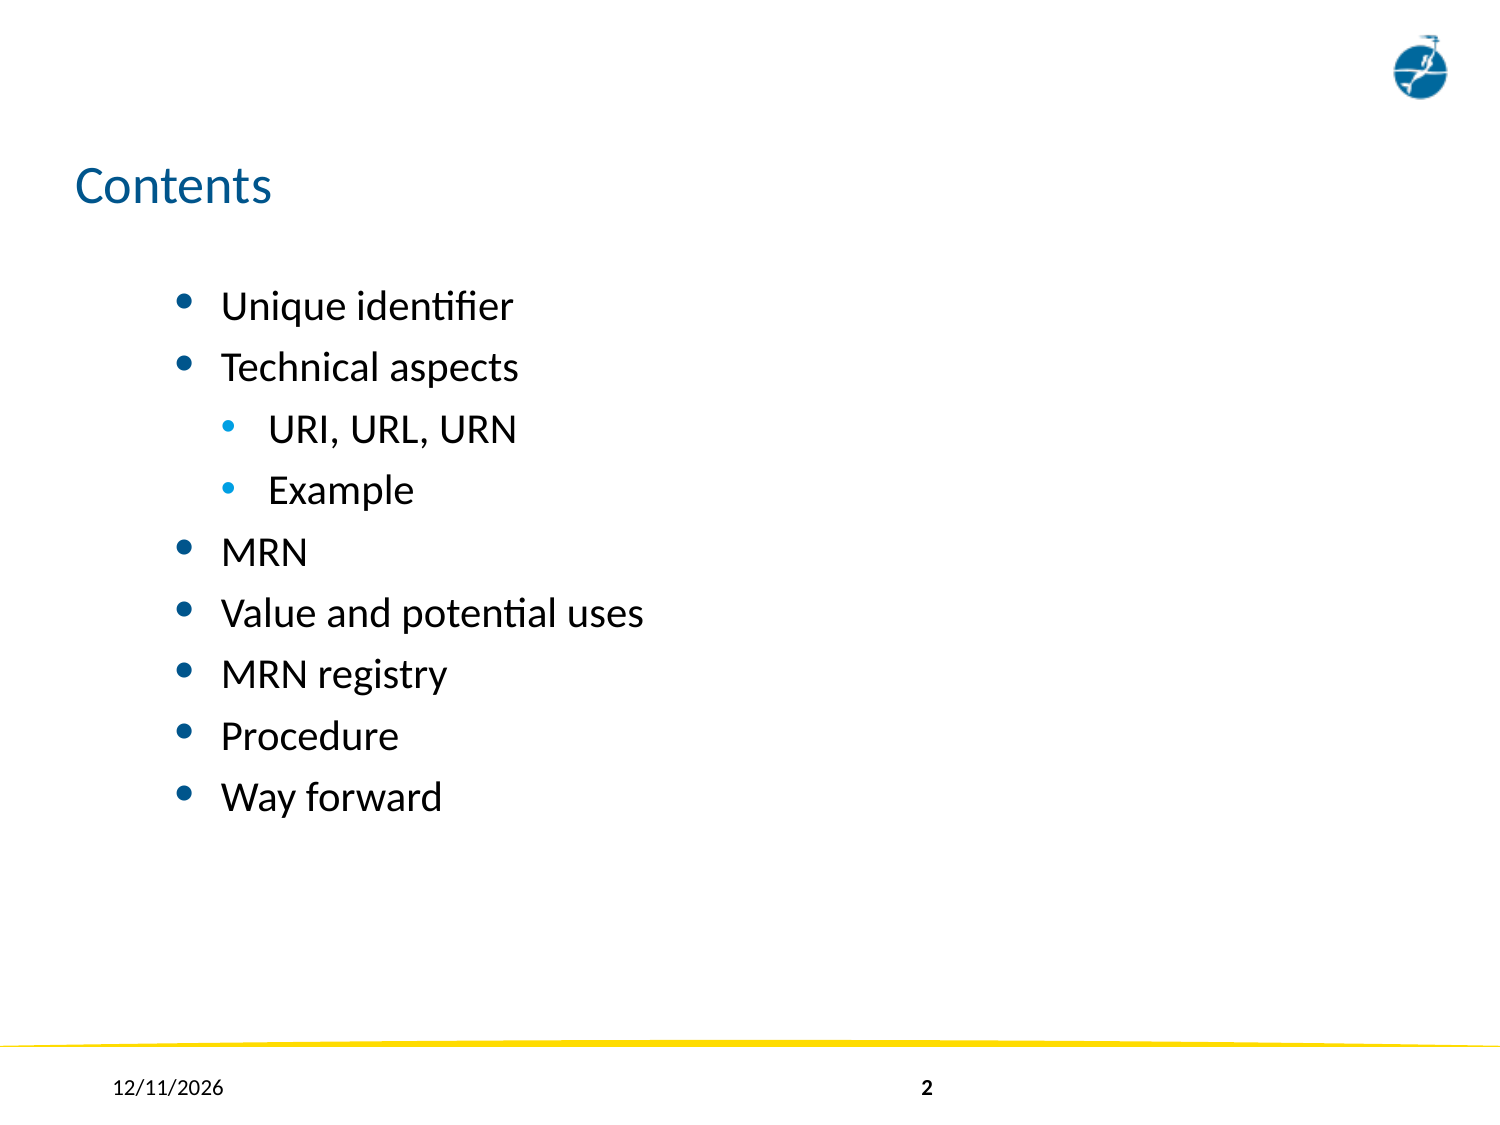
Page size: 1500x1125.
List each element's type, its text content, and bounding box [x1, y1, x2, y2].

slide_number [112, 1046, 461, 1125]
title Contents [75, 74, 1425, 215]
list Unique identifier Technical aspects URI, URL, URN Example MRN Value and potential uses MRN registry Procedure Way forward [173, 267, 1500, 1038]
slide_number 2 [466, 1046, 1388, 1125]
